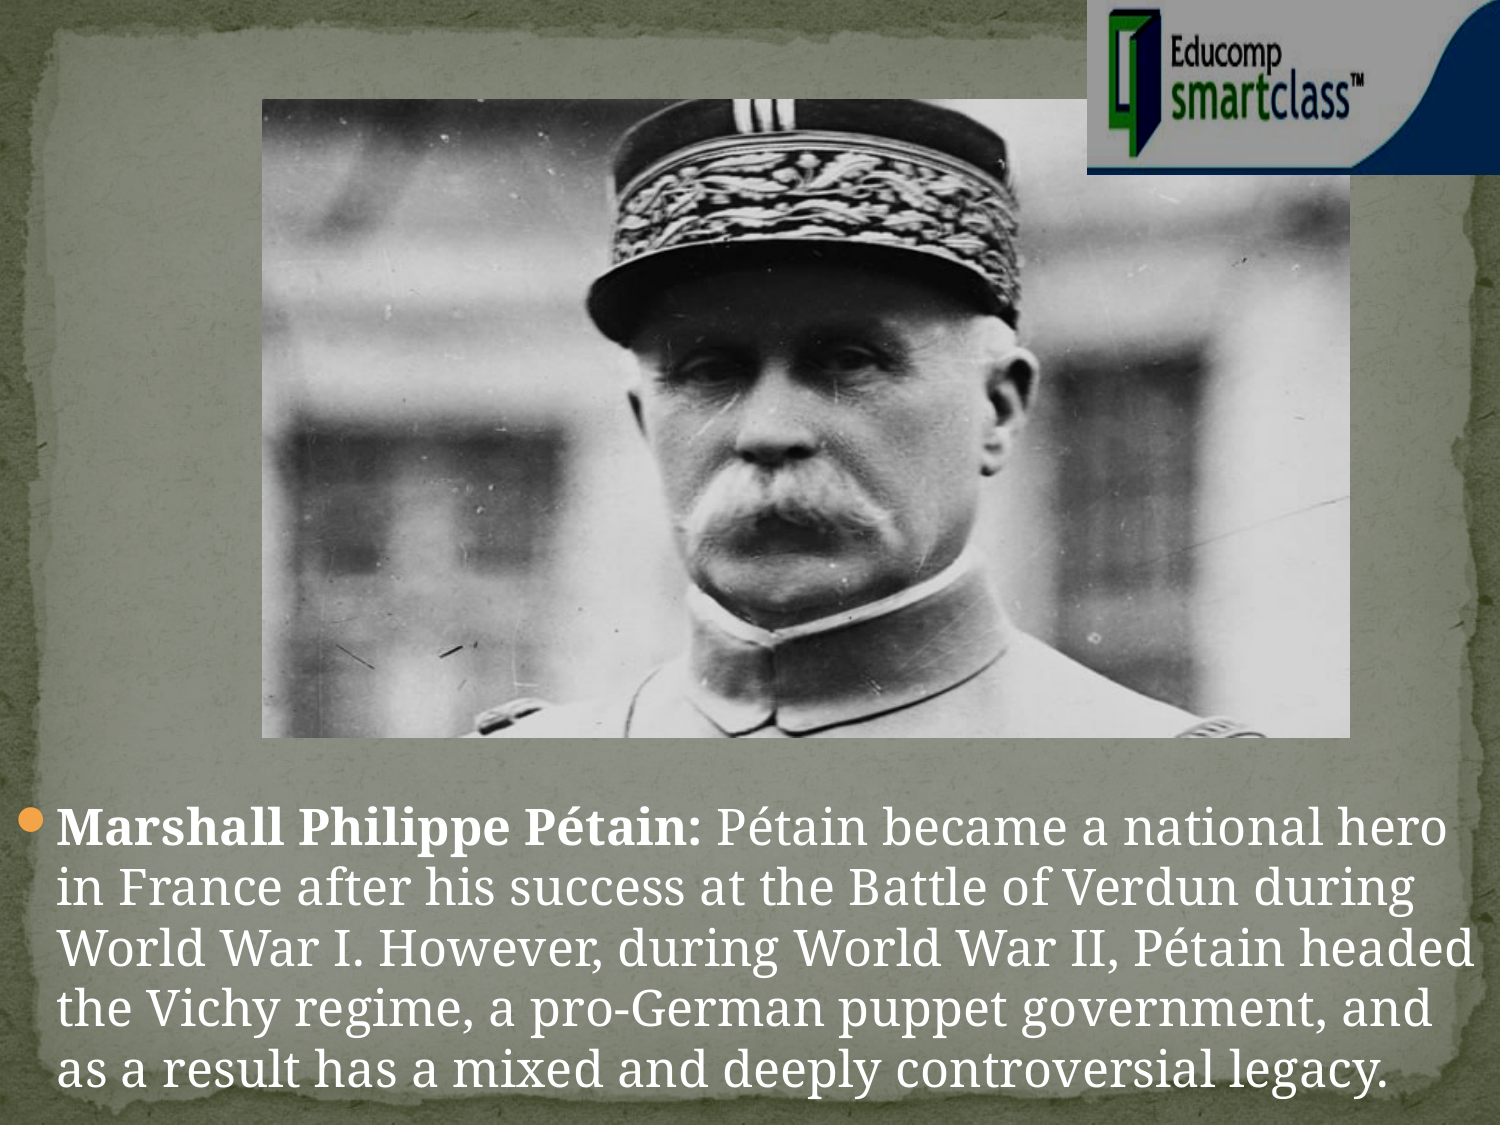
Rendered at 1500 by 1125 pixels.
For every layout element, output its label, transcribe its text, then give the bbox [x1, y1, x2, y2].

picture [262, 0, 1500, 738]
list Marshall Philippe Pétain: Pétain became a national hero in France after his success at the Battle of Verdun during World War I. However, during World War II, Pétain headed the Vichy regime, a pro-German puppet government, and as a result has a mixed and deeply controversial legacy. [0, 787, 1500, 1125]
